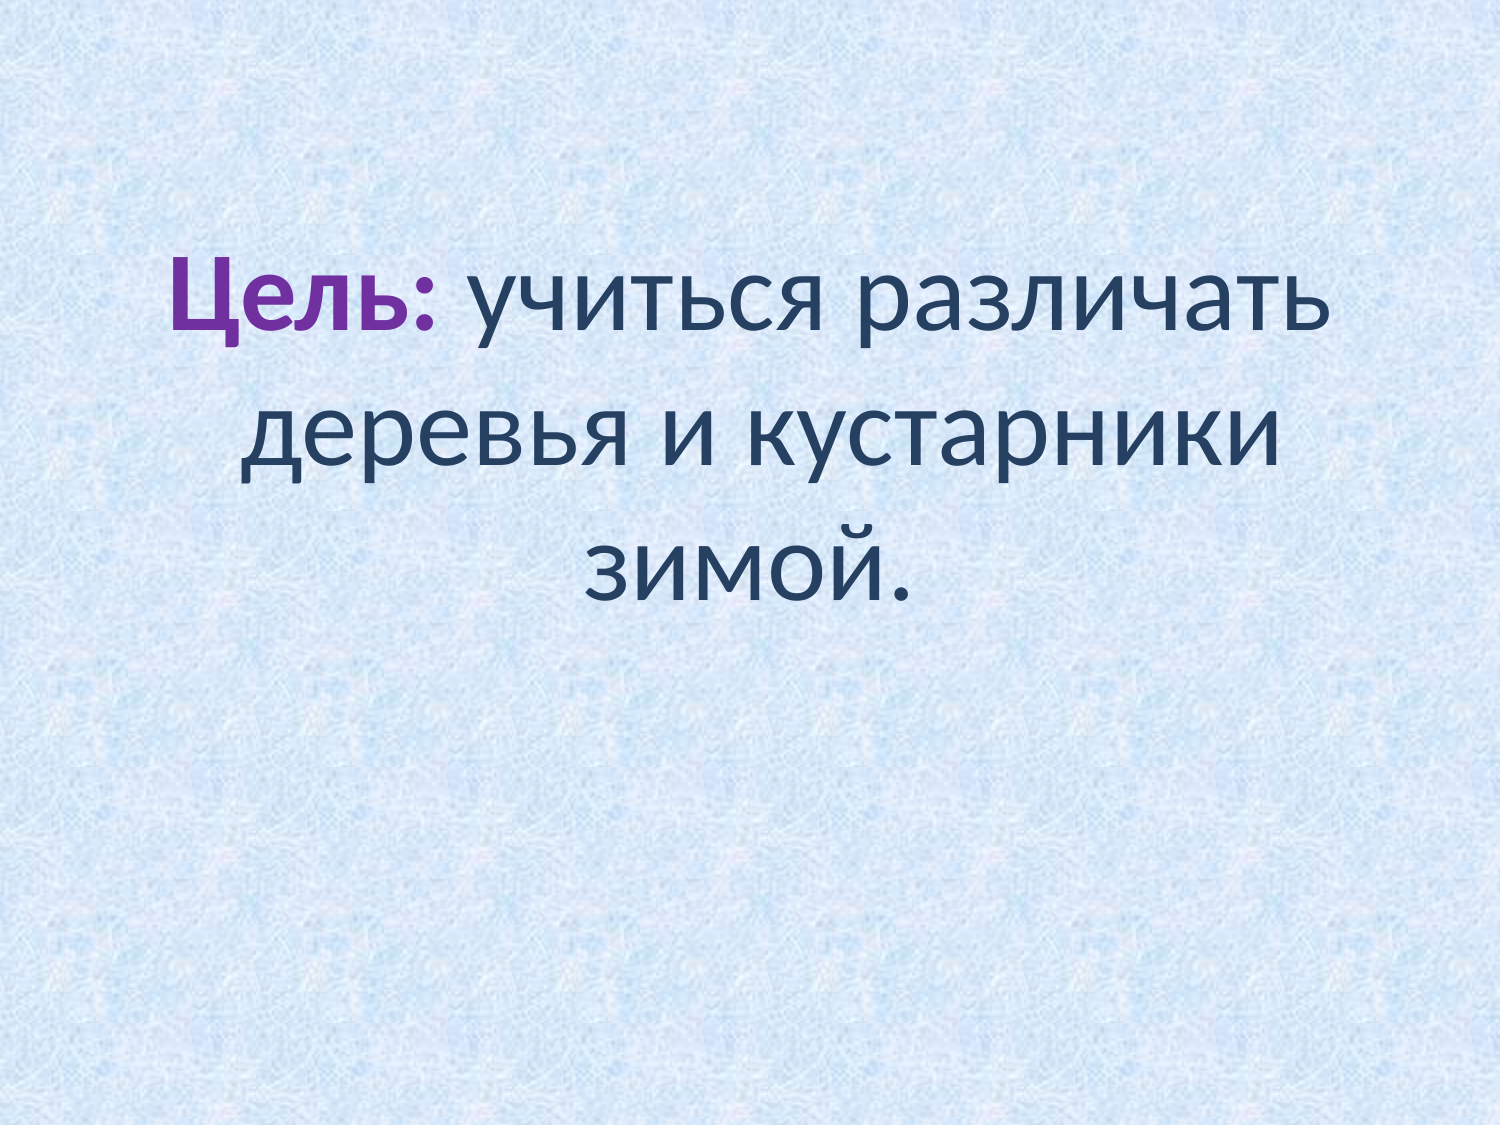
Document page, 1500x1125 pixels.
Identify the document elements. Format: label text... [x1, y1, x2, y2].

text_box Цель: учиться различать деревья и кустарники зимой. [41, 211, 1459, 631]
picture [0, 0, 1500, 1125]
